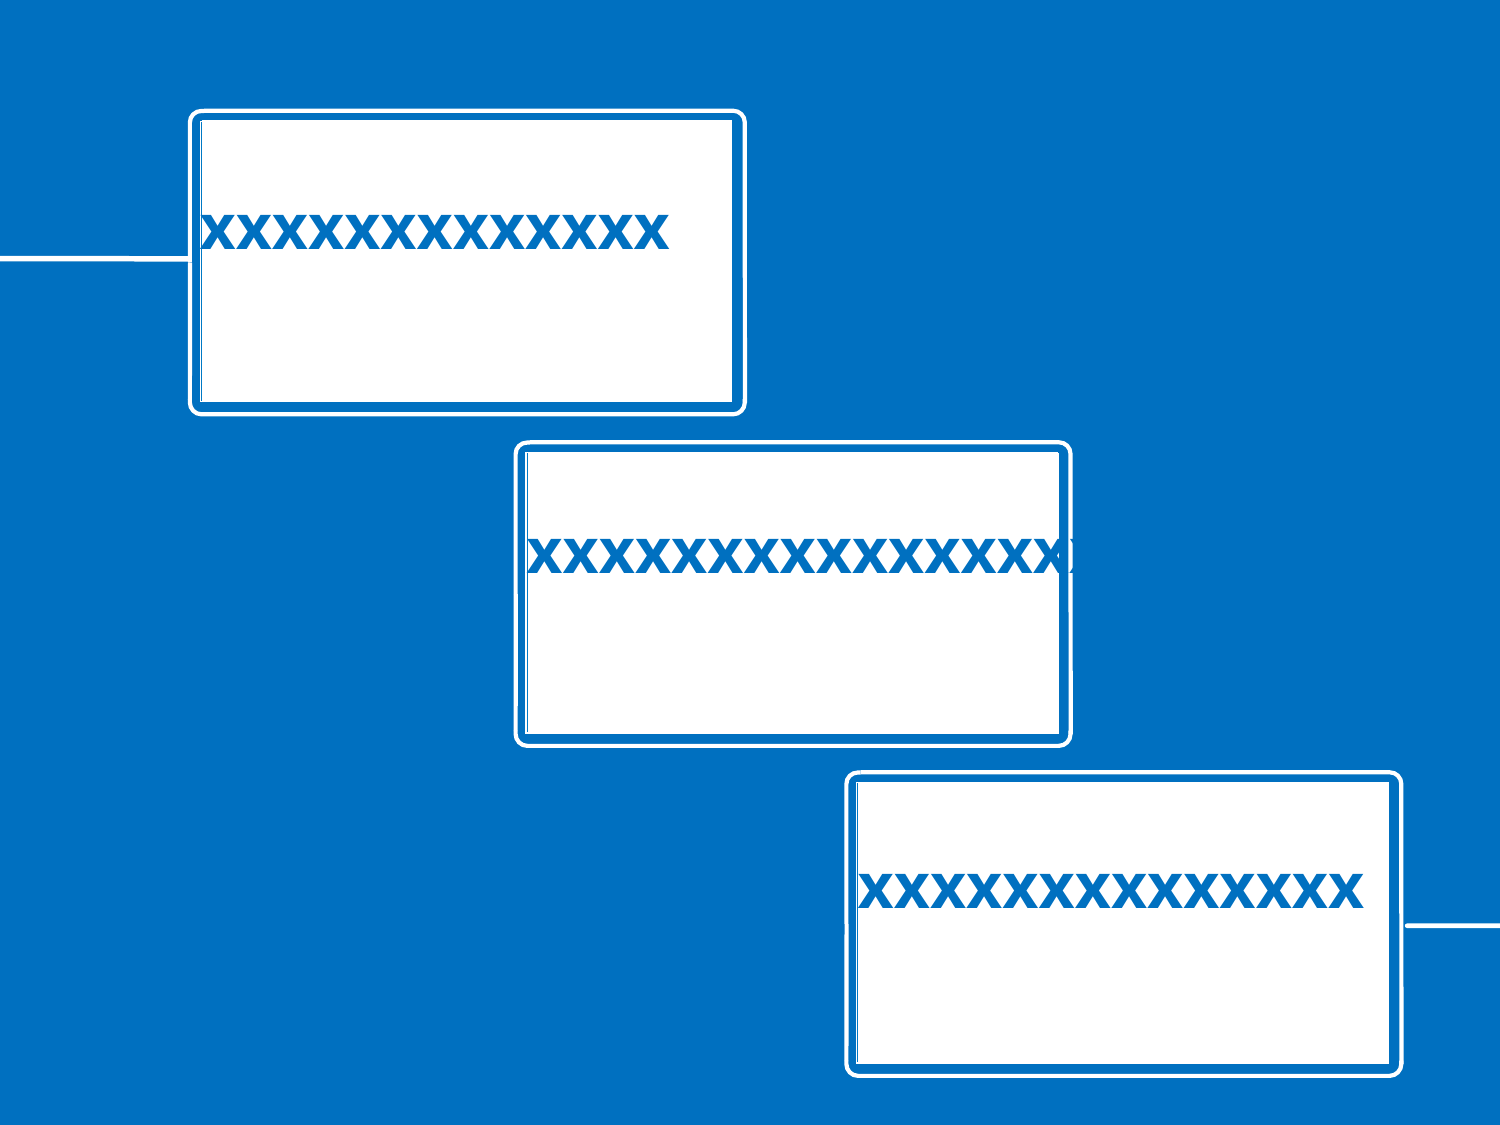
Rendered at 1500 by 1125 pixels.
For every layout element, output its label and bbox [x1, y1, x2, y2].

text_box [838, 771, 1402, 1077]
text_box [180, 110, 746, 415]
text_box [506, 441, 1127, 747]
